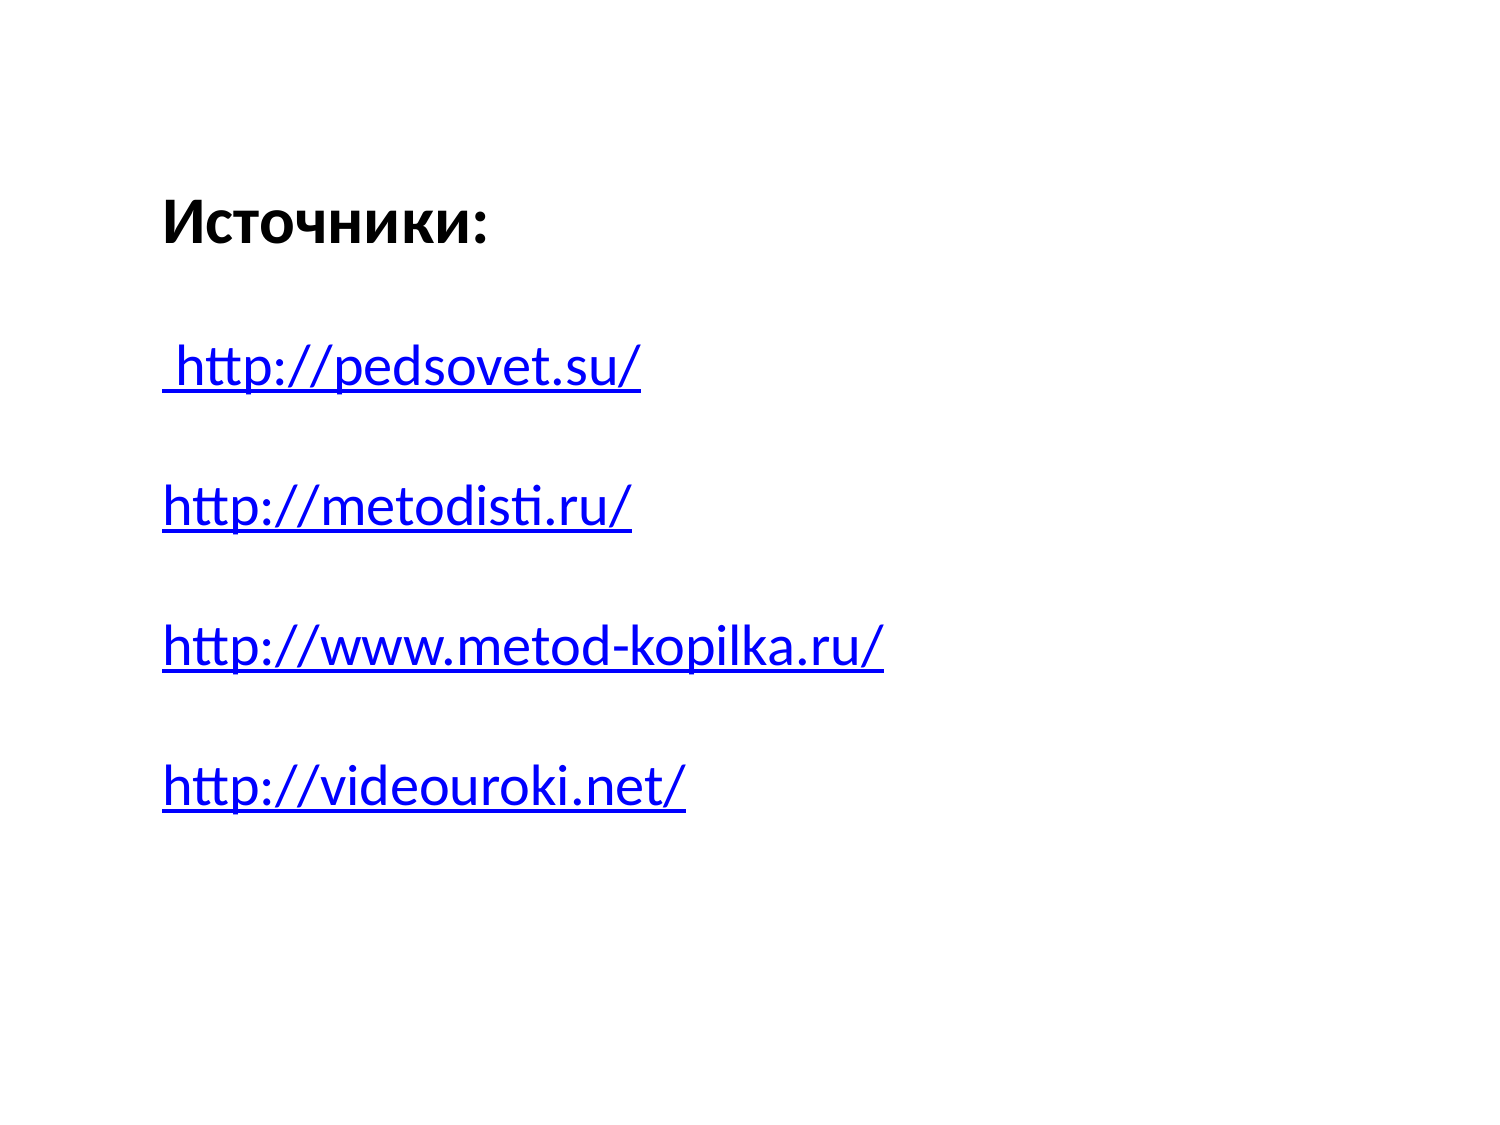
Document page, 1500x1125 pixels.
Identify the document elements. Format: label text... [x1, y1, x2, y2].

text_box Источники: http://pedsovet.su/ http://metodisti.ru/ http://www.metod-kopilka.ru/ http://videouroki.net/ [147, 89, 1093, 870]
